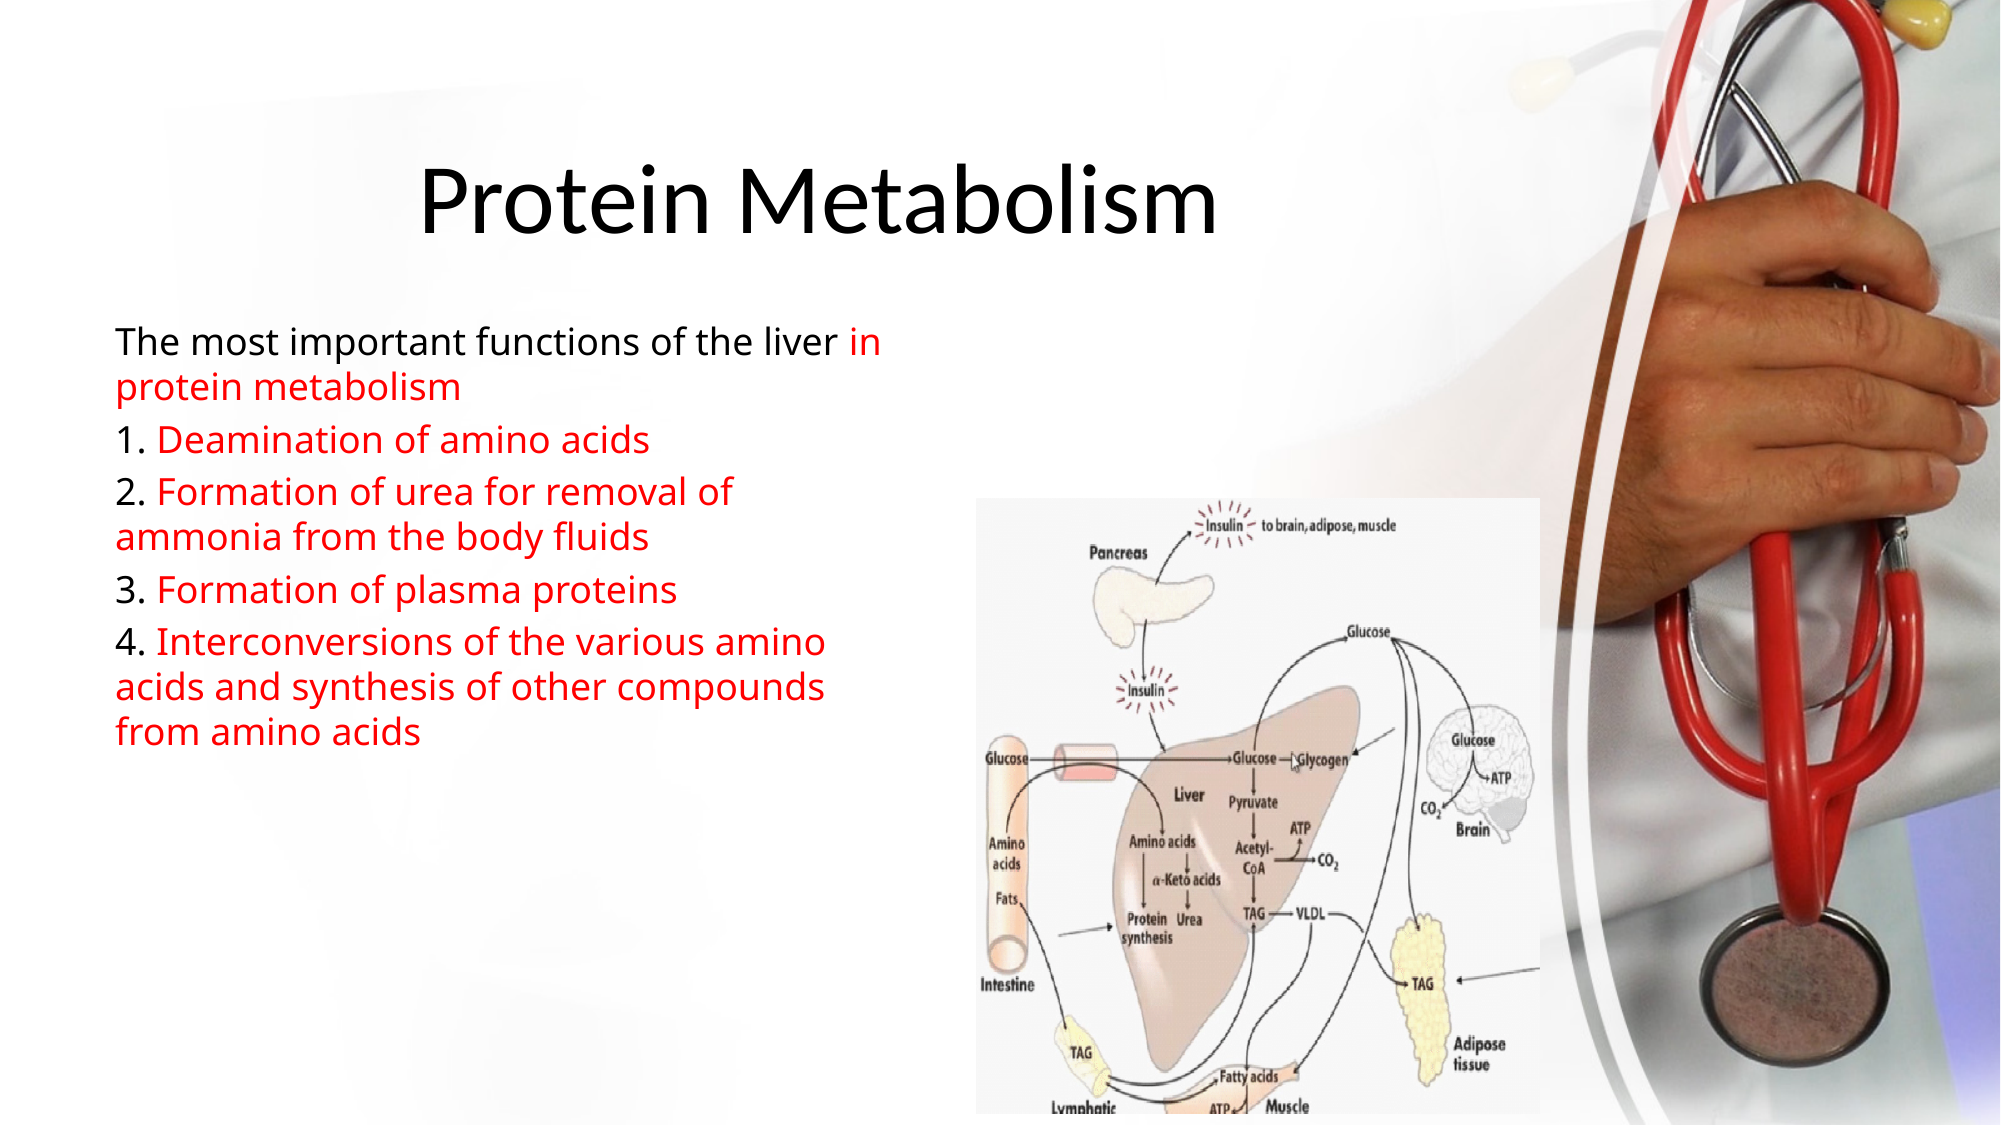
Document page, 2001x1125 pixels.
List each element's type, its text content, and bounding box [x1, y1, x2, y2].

list The most important functions of the liver in protein metabolism 1. Deamination of amino acids 2. Formation of urea for removal of ammonia from the body fluids 3. Formation of plasma proteins 4. Interconversions of the various amino acids and synthesis of other compounds from amino acids [100, 310, 907, 1043]
title Protein Metabolism [99, 110, 1540, 278]
picture [0, 0, 2001, 1125]
